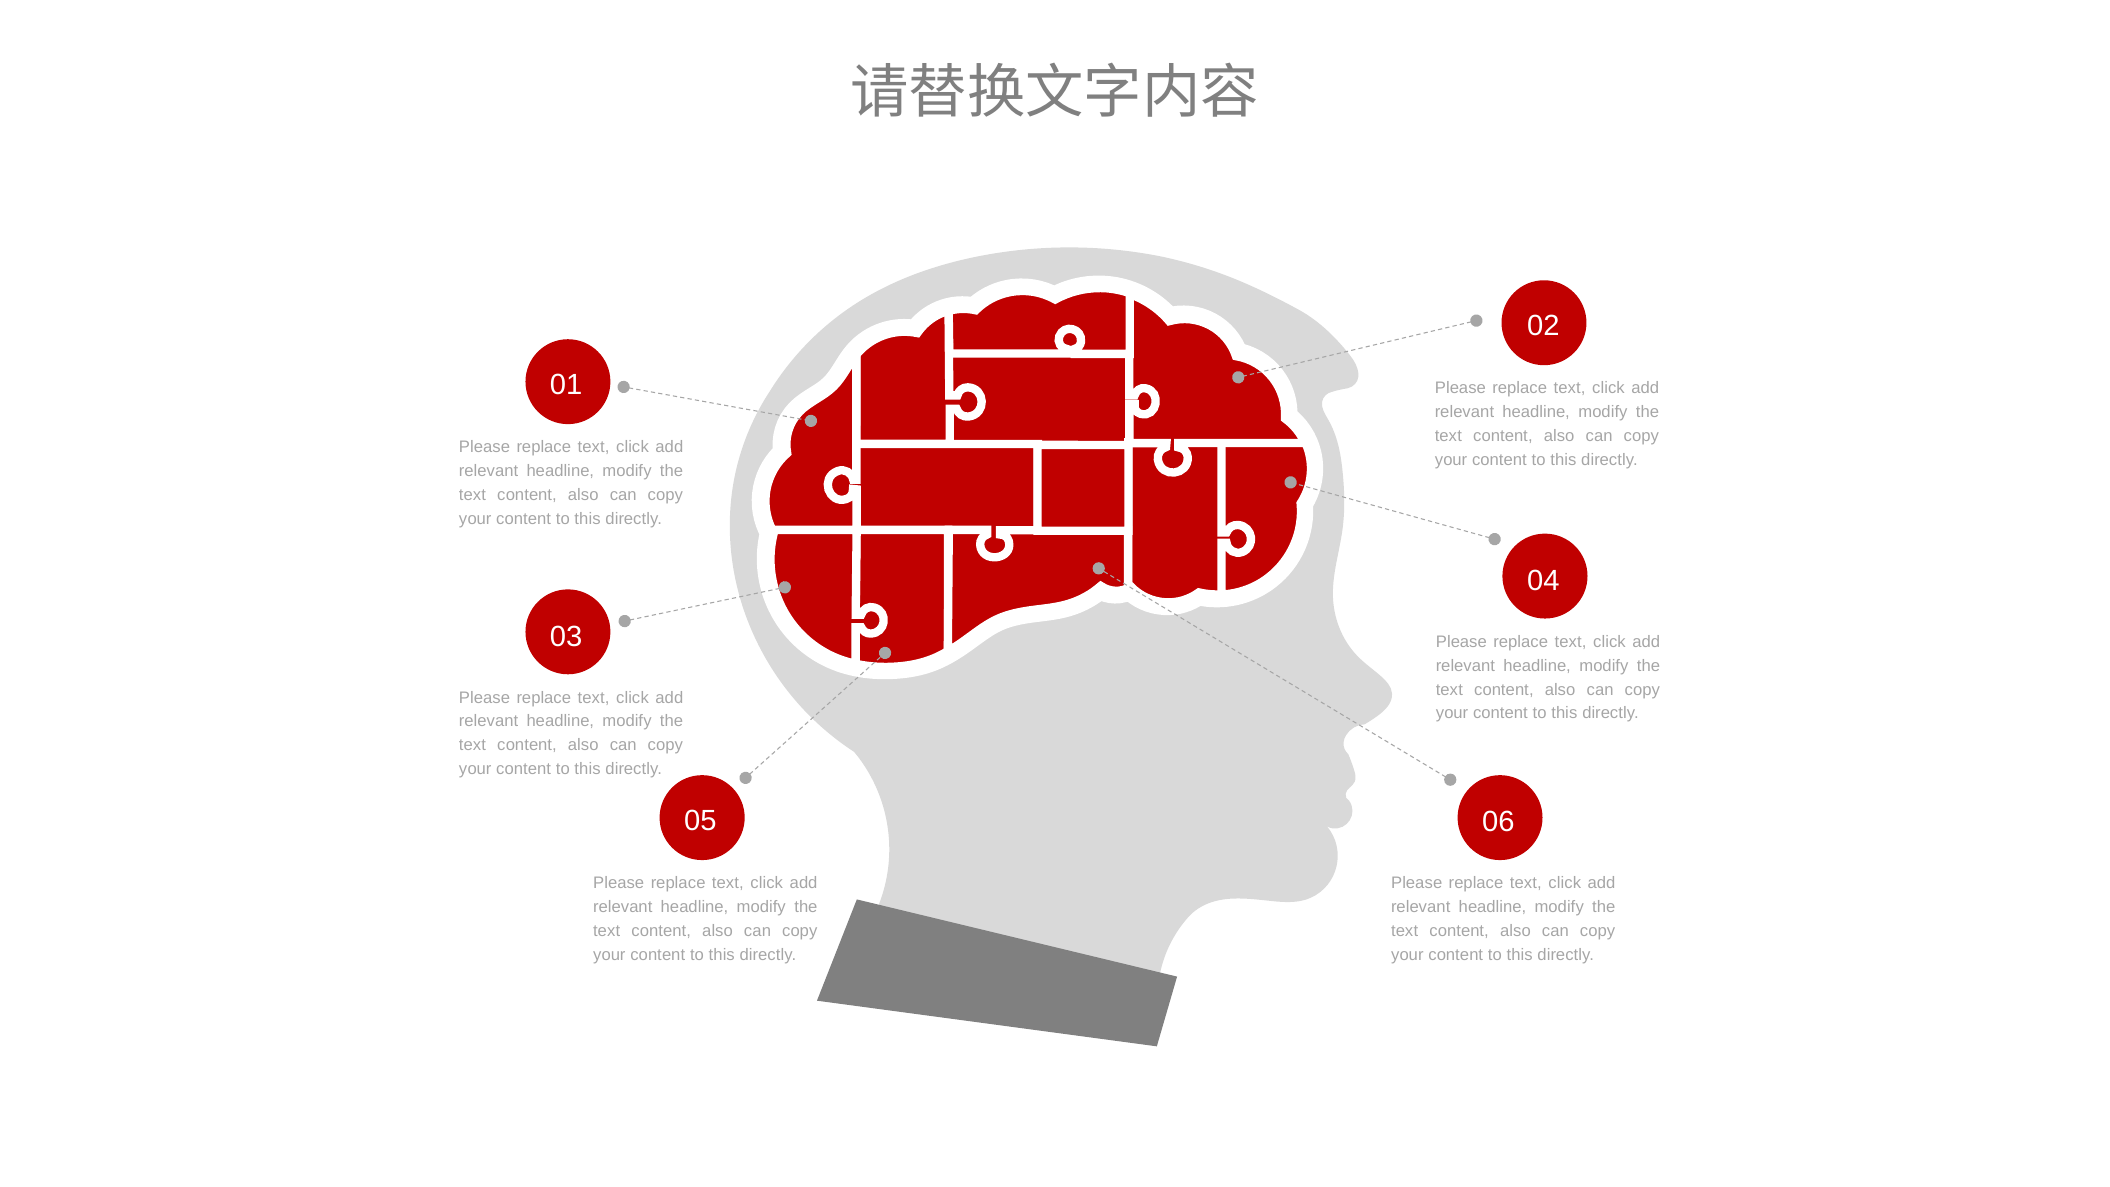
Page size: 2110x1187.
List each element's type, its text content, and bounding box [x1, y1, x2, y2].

text_box 04 [1515, 553, 1572, 596]
text_box 05 [672, 793, 729, 837]
text_box [618, 615, 637, 628]
text_box [1501, 280, 1587, 366]
text_box Please replace text, click add relevant headline, modify the text content, also can copy your content to this directly. [458, 682, 684, 763]
text_box Please replace text, click add relevant headline, modify the text content, also can copy your content to this directly. [1435, 626, 1661, 698]
text_box Please replace text, click add relevant headline, modify the text content, also can copy your content to this directly. [593, 868, 729, 940]
text_box Please replace text, click add relevant headline, modify the text content, also can copy your content to this directly. [458, 432, 684, 513]
text_box Please replace text, click add relevant headline, modify the text content, also can copy your content to this directly. [1393, 868, 1616, 940]
text_box 请替换文字内容 [820, 32, 1289, 124]
text_box 01 [537, 357, 595, 401]
text_box [525, 589, 611, 675]
text_box [1457, 775, 1543, 861]
text_box 06 [1470, 795, 1527, 838]
text_box [525, 339, 611, 425]
text_box [1483, 533, 1501, 546]
text_box [1502, 533, 1588, 619]
text_box [659, 775, 729, 861]
text_box [617, 380, 636, 394]
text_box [729, 247, 1393, 1047]
text_box 03 [537, 609, 595, 652]
text_box 02 [1515, 298, 1572, 342]
text_box [1464, 314, 1483, 327]
text_box [1440, 773, 1457, 786]
text_box Please replace text, click add relevant headline, modify the text content, also can copy your content to this directly. [1434, 373, 1660, 454]
